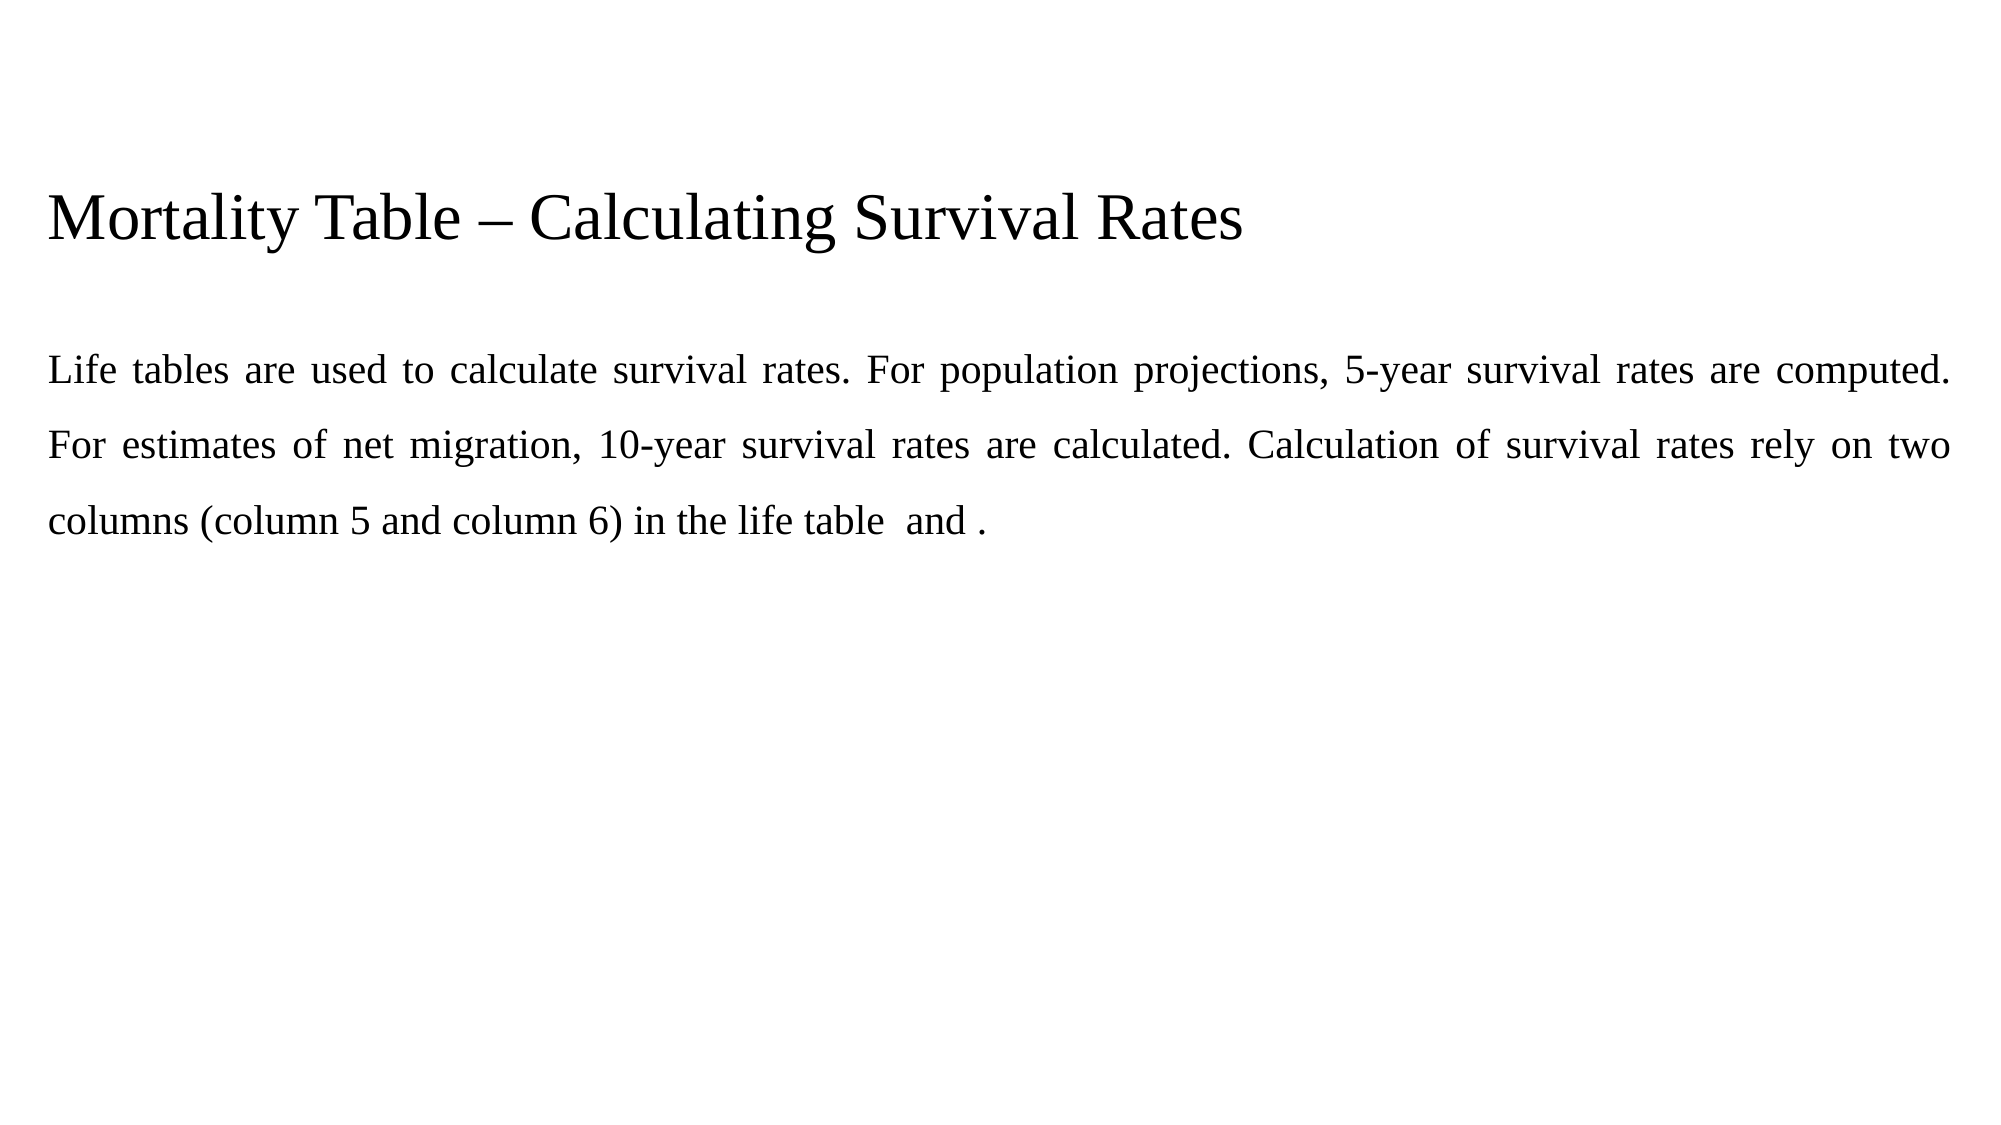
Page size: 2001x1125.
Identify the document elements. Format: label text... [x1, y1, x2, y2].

title Mortality Table – Calculating Survival Rates [32, 172, 1969, 263]
